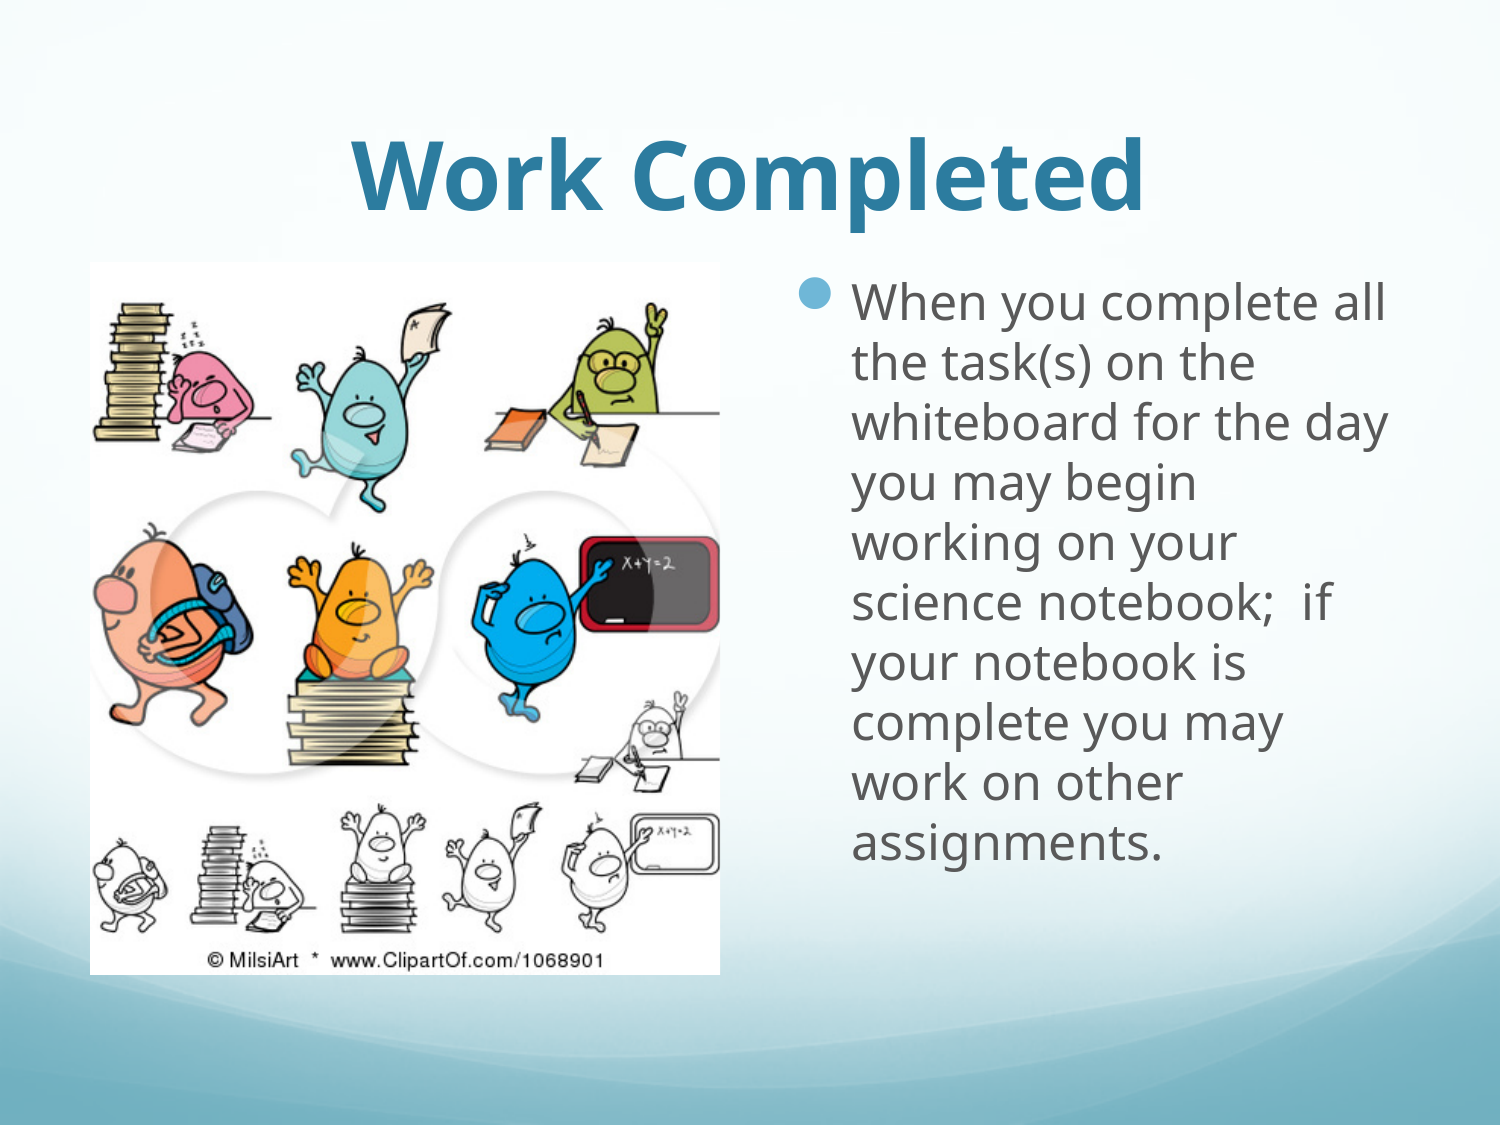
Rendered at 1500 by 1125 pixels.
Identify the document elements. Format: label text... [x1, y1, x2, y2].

title Work Completed [90, 17, 1410, 237]
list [89, 261, 721, 976]
list When you complete all the task(s) on the whiteboard for the day you may begin working on your science notebook; if your notebook is complete you may work on other assignments. [779, 262, 1410, 975]
